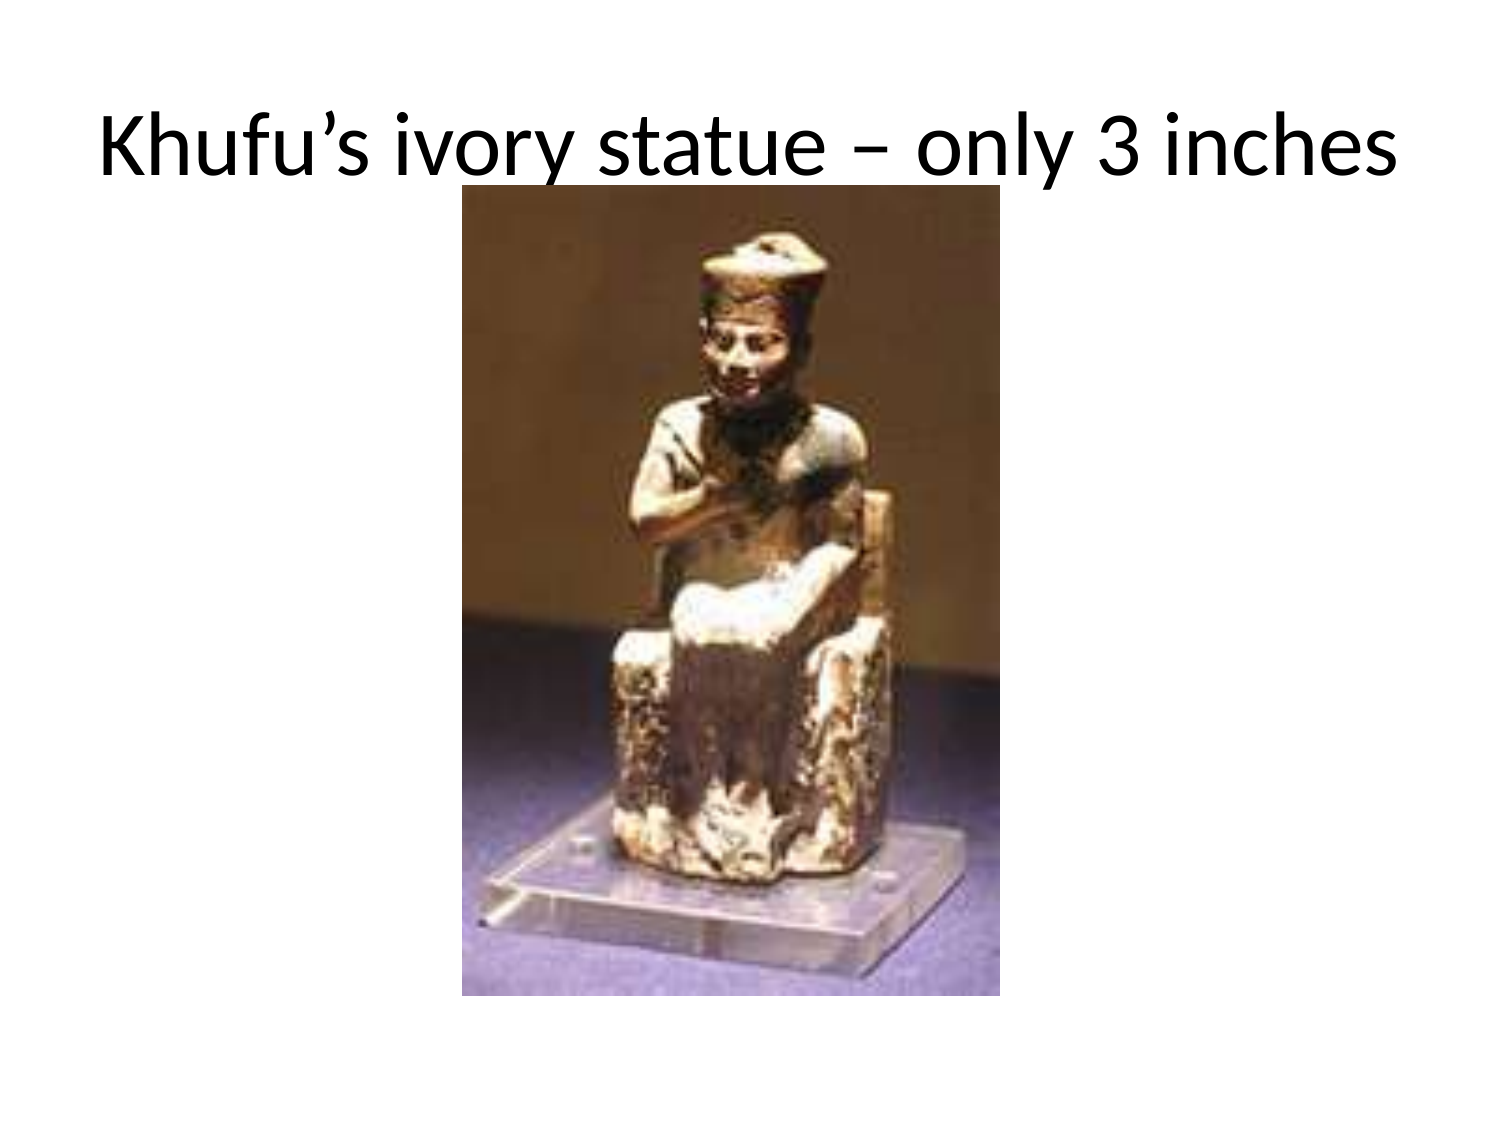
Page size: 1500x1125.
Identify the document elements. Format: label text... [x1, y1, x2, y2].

picture [462, 185, 1001, 996]
title Khufu’s ivory statue – only 3 inches [75, 45, 1425, 233]
